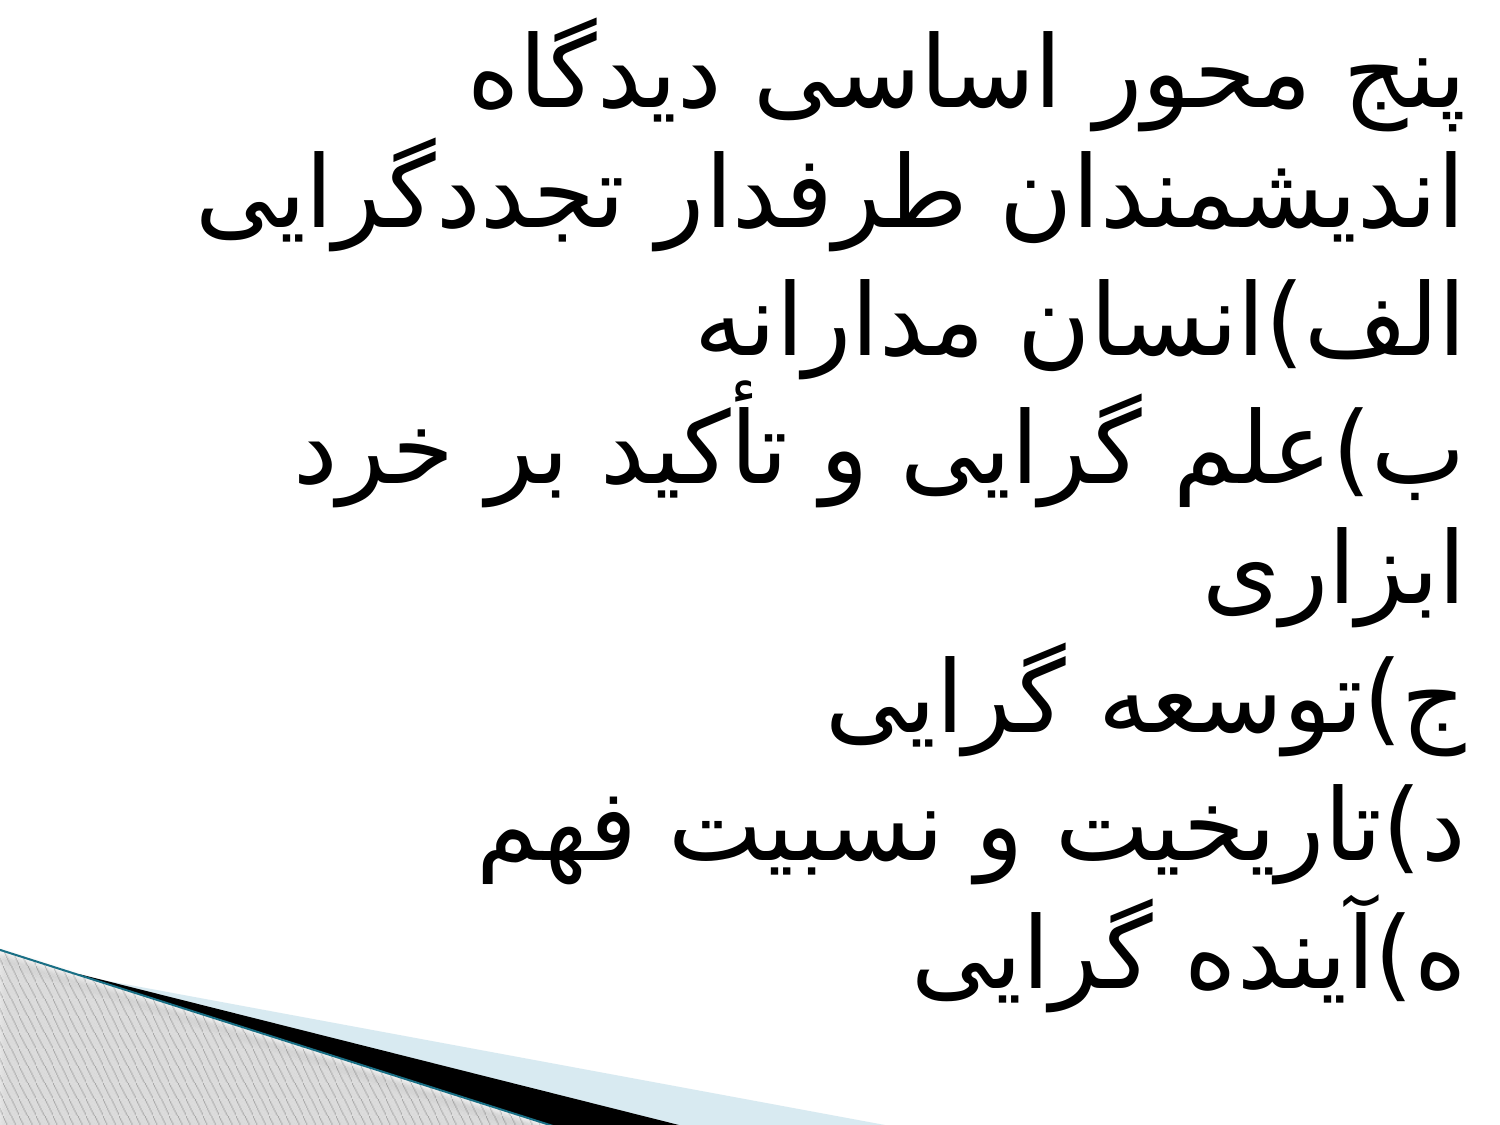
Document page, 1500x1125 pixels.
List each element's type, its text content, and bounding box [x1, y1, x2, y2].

list پنج محور اساسی دیدگاه اندیشمندان طرفدار تجددگرایی الف)انسان مدارانه ب)علم گرایی و تأکید بر خرد ابزاری ج)توسعه گرایی د)تاریخیت و نسبیت فهم ه)آینده گرایی [0, 0, 1500, 1125]
